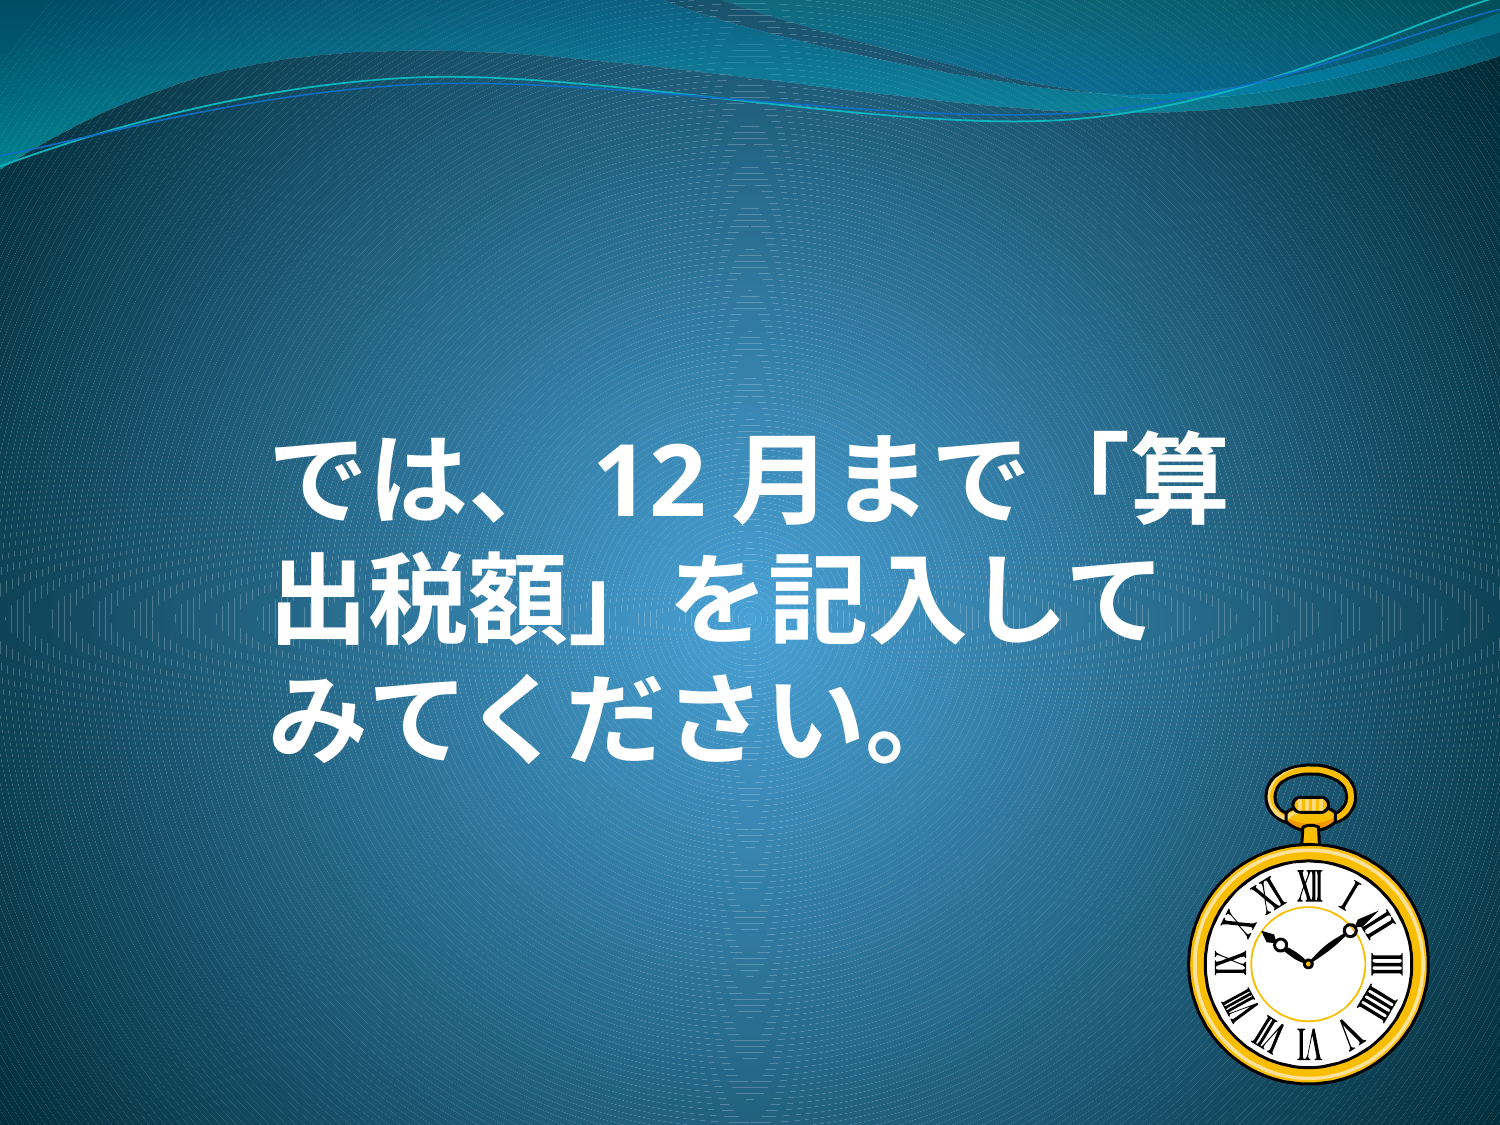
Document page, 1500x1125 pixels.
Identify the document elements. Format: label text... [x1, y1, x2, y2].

text_box では、12月まで「算出税額」を記入してみてください。 [253, 408, 1258, 784]
picture [1186, 762, 1430, 1086]
